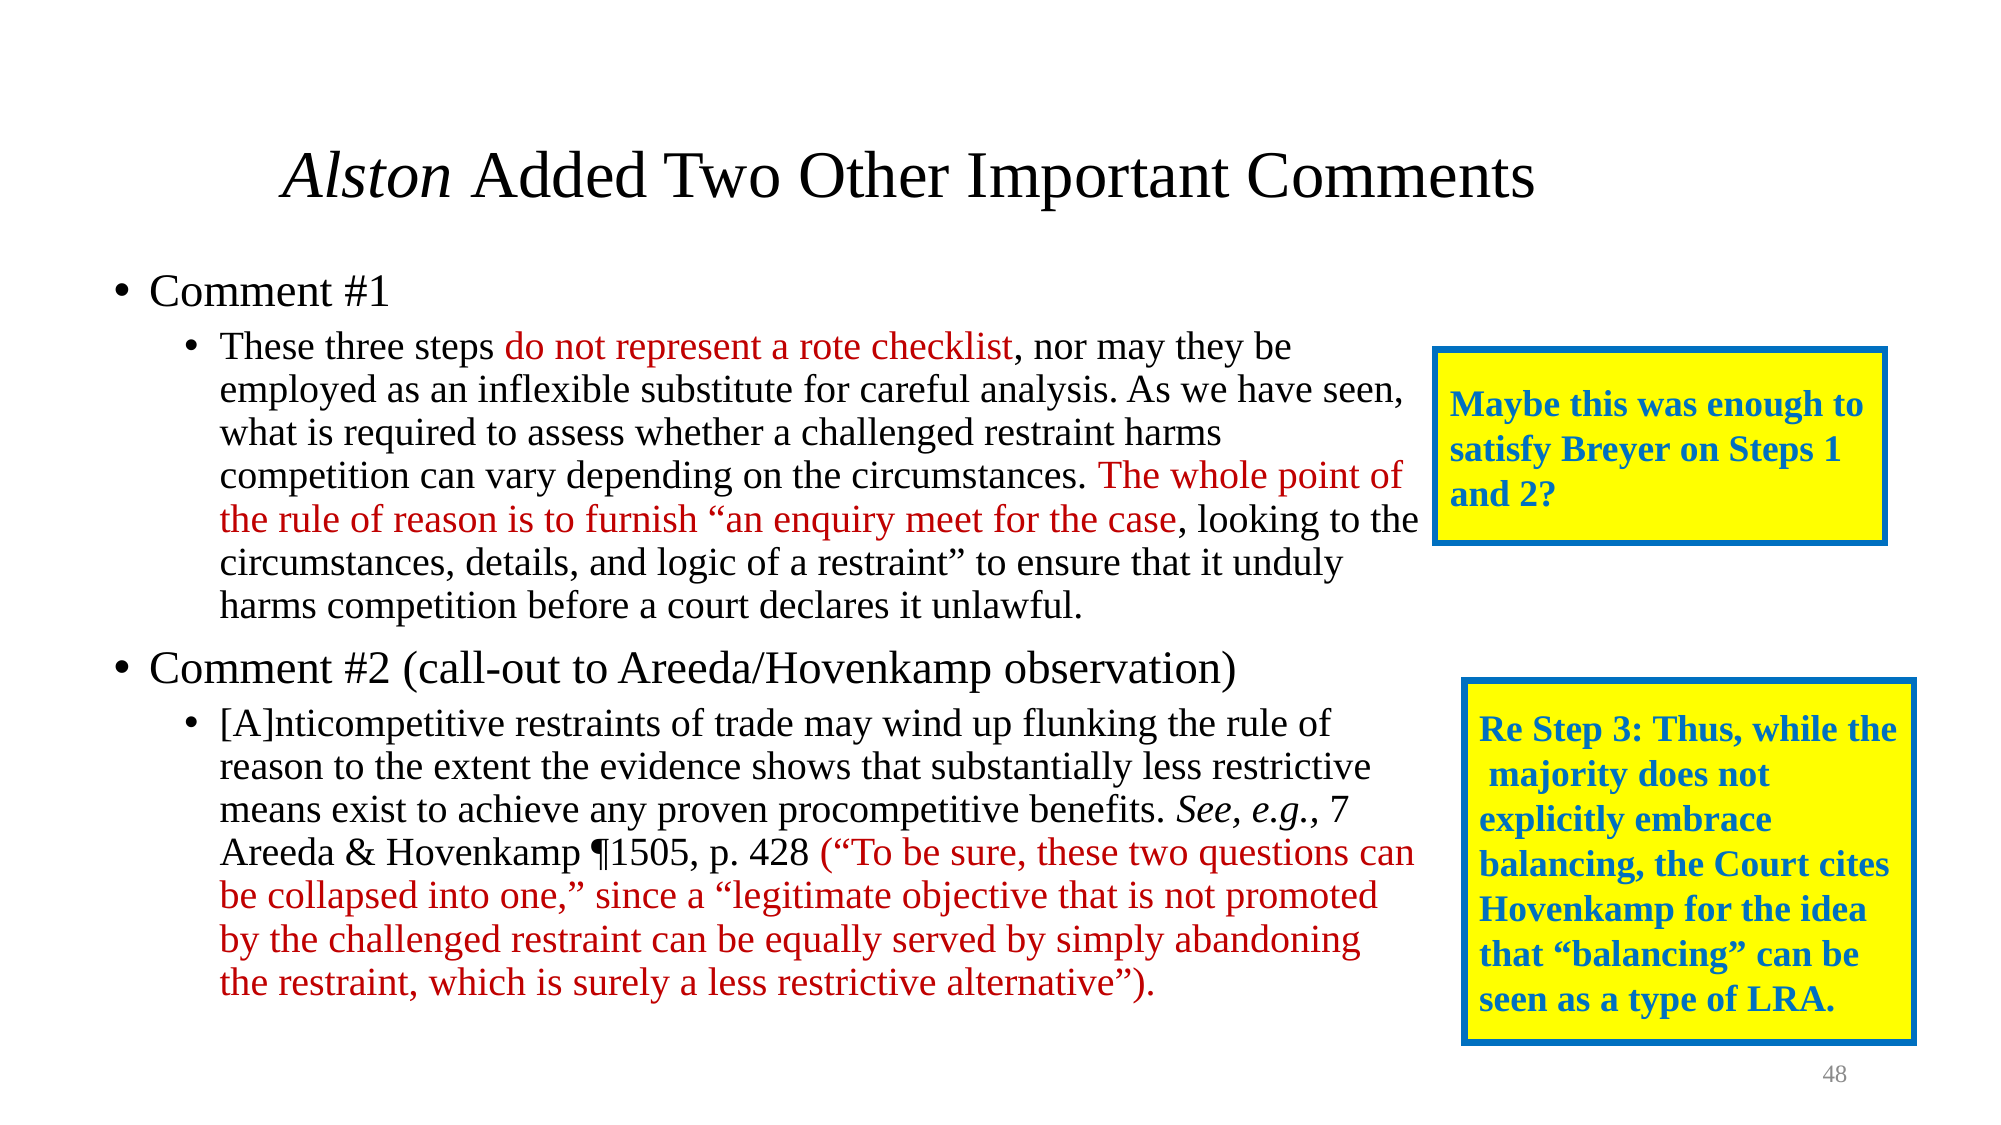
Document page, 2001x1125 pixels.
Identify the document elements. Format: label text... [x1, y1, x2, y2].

title Alston Added Two Other Important Comments [267, 67, 2000, 285]
slide_number 48 [1412, 1042, 1863, 1103]
list Comment #1 These three steps do not represent a rote checklist, nor may they be employed as an inflexible substitute for careful analysis. As we have seen, what is required to assess whether a challenged restraint harms competition can vary depending on the circumstances. The whole point of the rule of reason is to furnish “an enquiry meet for the case, looking to the circumstances, details, and logic of a restraint” to ensure that it unduly harms competition before a court declares it unlawful. Comment #2 (call-out to Areeda/Hovenkamp observation) [A]nticompetitive restraints of trade may wind up flunking the rule of reason to the extent the evidence shows that substantially less restrictive means exist to achieve any proven procompetitive benefits. See, e.g., 7 Areeda & Hovenkamp ¶1505, p. 428 (“To be sure, these two questions can be collapsed into one,” since a “legitimate objective that is not promoted by the challenged restraint can be equally served by simply abandoning the restraint, which is surely a less restrictive alternative”). [98, 259, 1436, 1023]
text_box Maybe this was enough to satisfy Breyer on Steps 1 and 2? [1434, 348, 1886, 544]
text_box Re Step 3: Thus, while the majority does not explicitly embrace balancing, the Court cites Hovenkamp for the idea that “balancing” can be seen as a type of LRA. [1463, 679, 1915, 1044]
